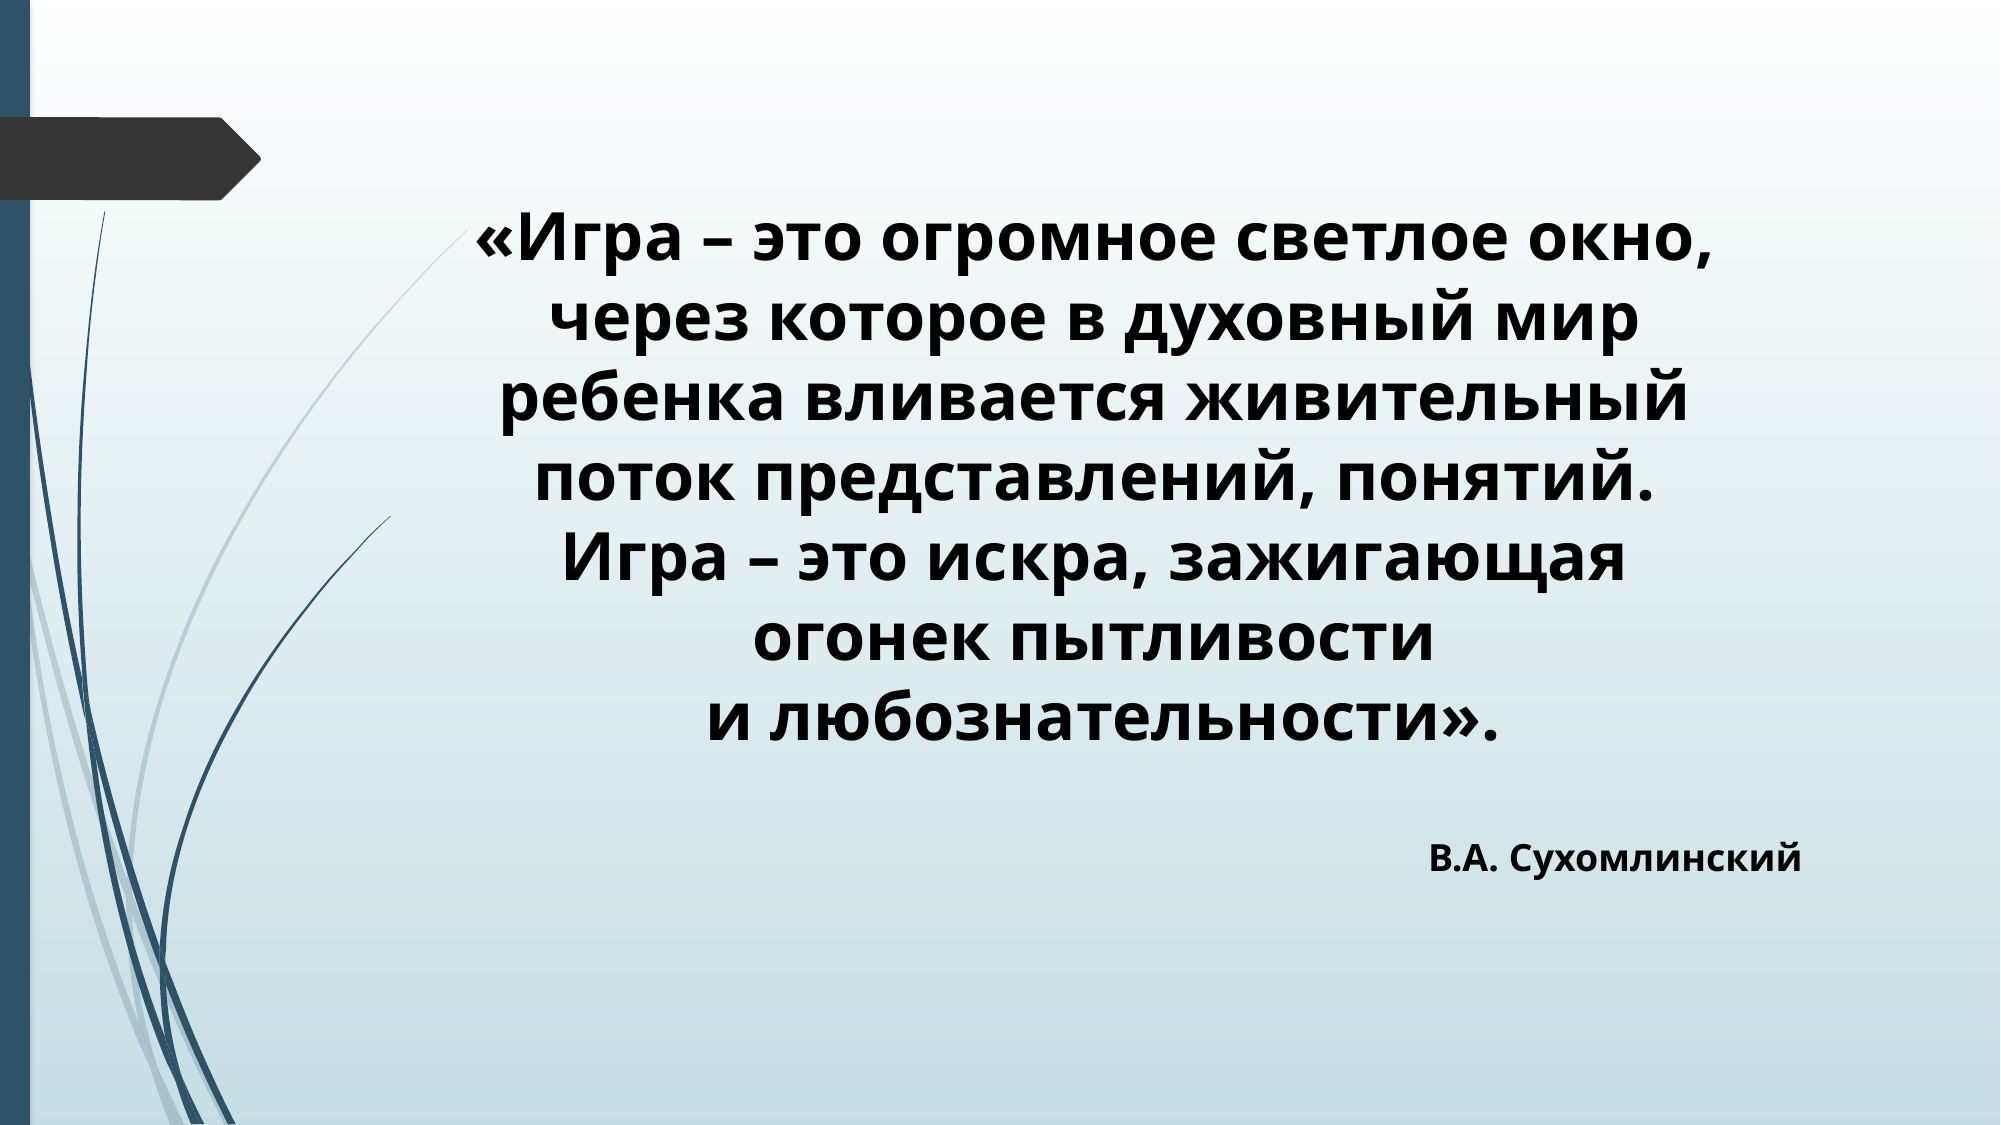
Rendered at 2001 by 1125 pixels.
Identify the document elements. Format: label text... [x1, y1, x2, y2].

text_box «Игра – это огромное светлое окно, через которое в духовный мир ребенка вливается живительный поток представлений, понятий. Игра – это искра, зажигающая огонек пытливости и любознательности». В.А. Сухомлинский [388, 186, 1818, 886]
